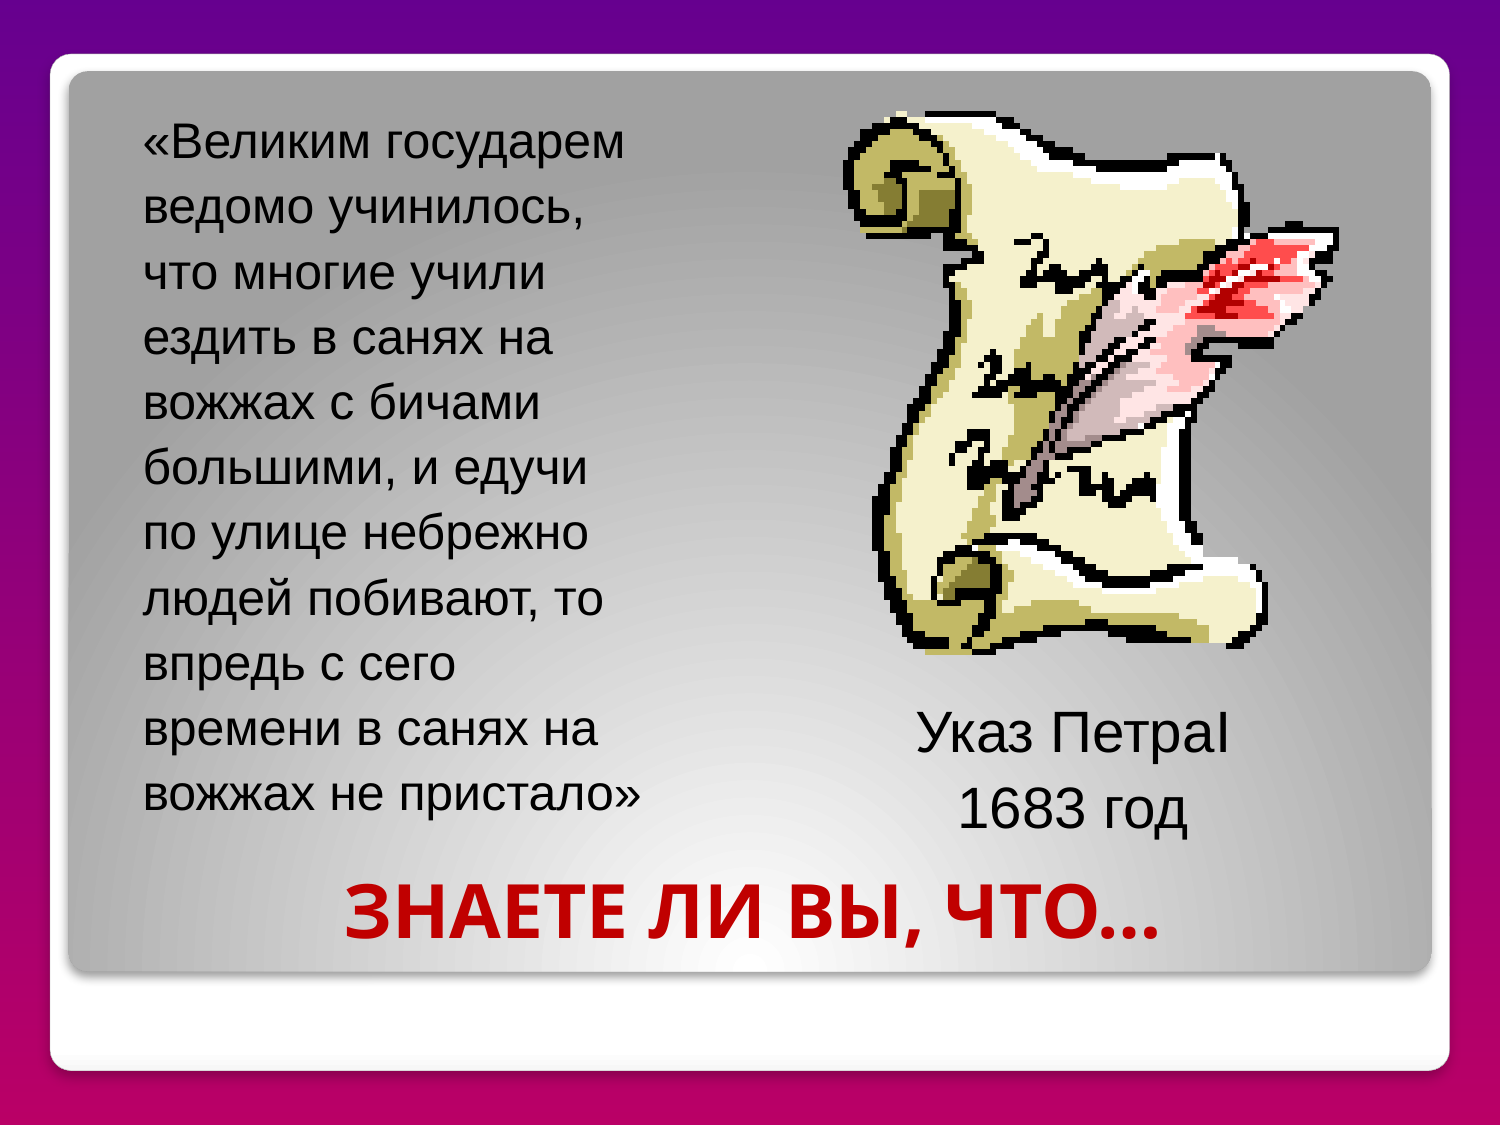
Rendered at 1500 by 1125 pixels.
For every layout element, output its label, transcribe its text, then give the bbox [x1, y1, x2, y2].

picture [843, 105, 1345, 662]
list «Великим государем ведомо учинилось, что многие учили ездить в санях на вожжах с бичами большими, и едучи по улице небрежно людей побивают, то впредь с сего времени в санях на вожжах не пристало» [112, 93, 732, 844]
title ЗНАЕТЕ ЛИ ВЫ, ЧТО… [112, 832, 1395, 961]
list Указ ПетраI 1683 год [755, 679, 1376, 844]
